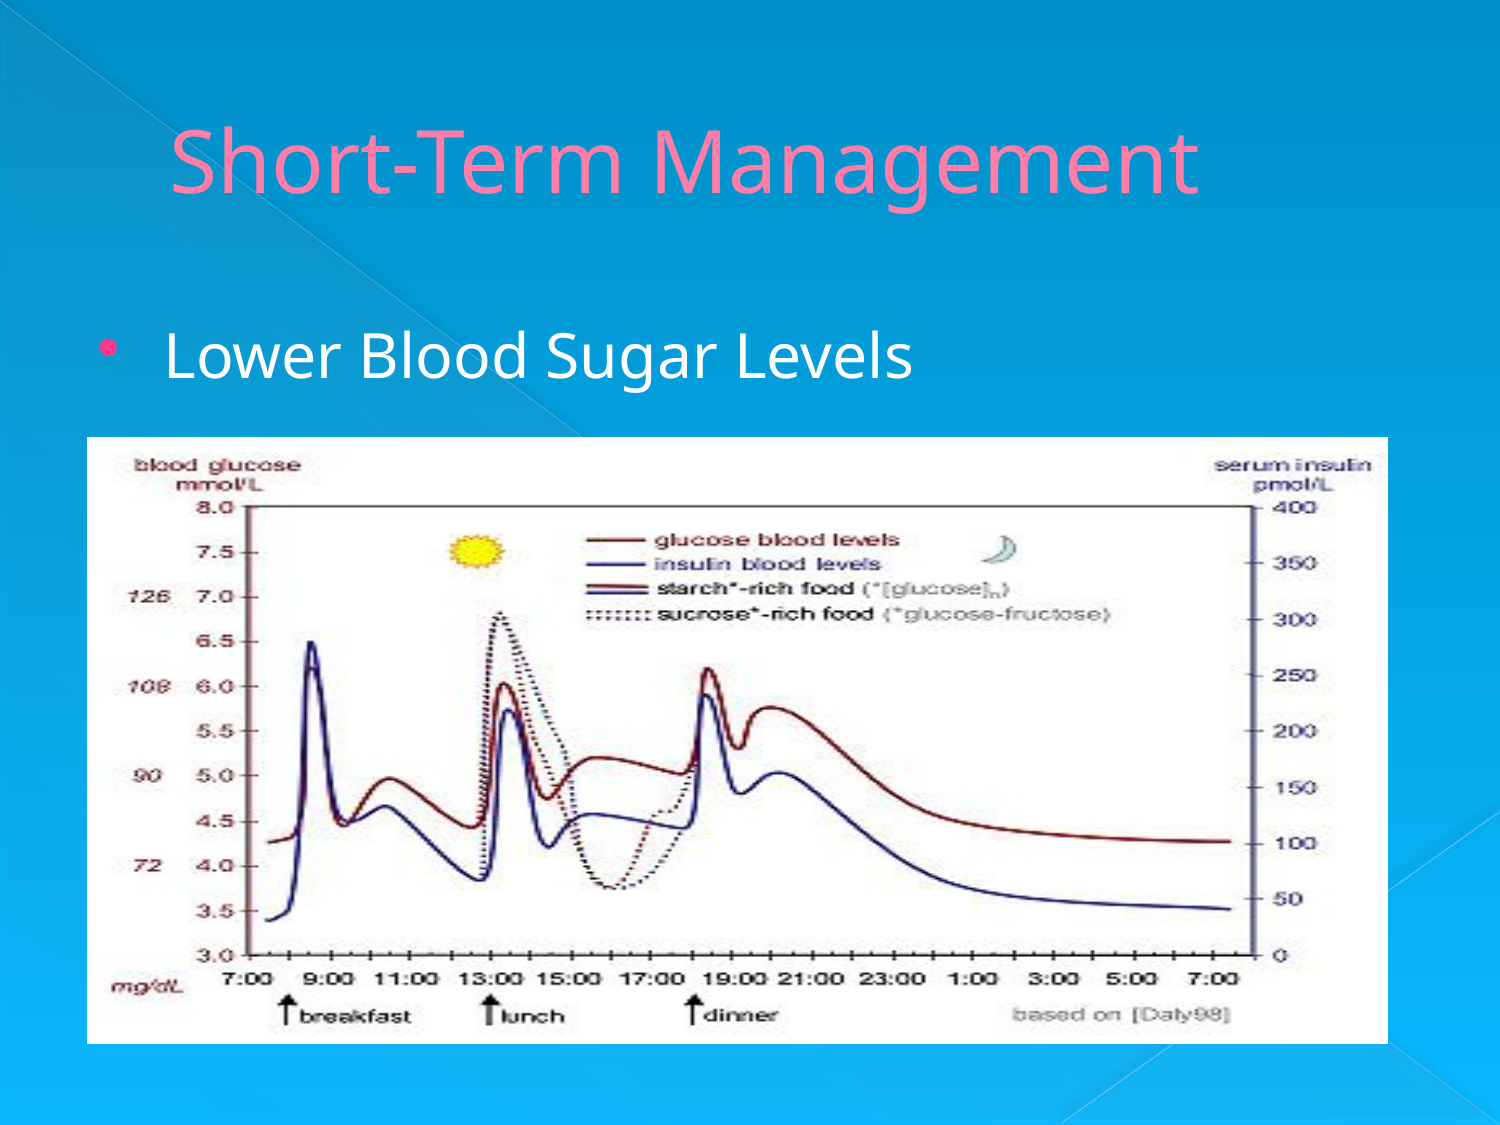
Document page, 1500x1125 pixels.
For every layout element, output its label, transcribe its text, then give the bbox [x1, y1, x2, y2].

list Lower Blood Sugar Levels [75, 308, 1425, 1059]
picture [88, 438, 1387, 1044]
title Short-Term Management [75, 43, 1425, 274]
